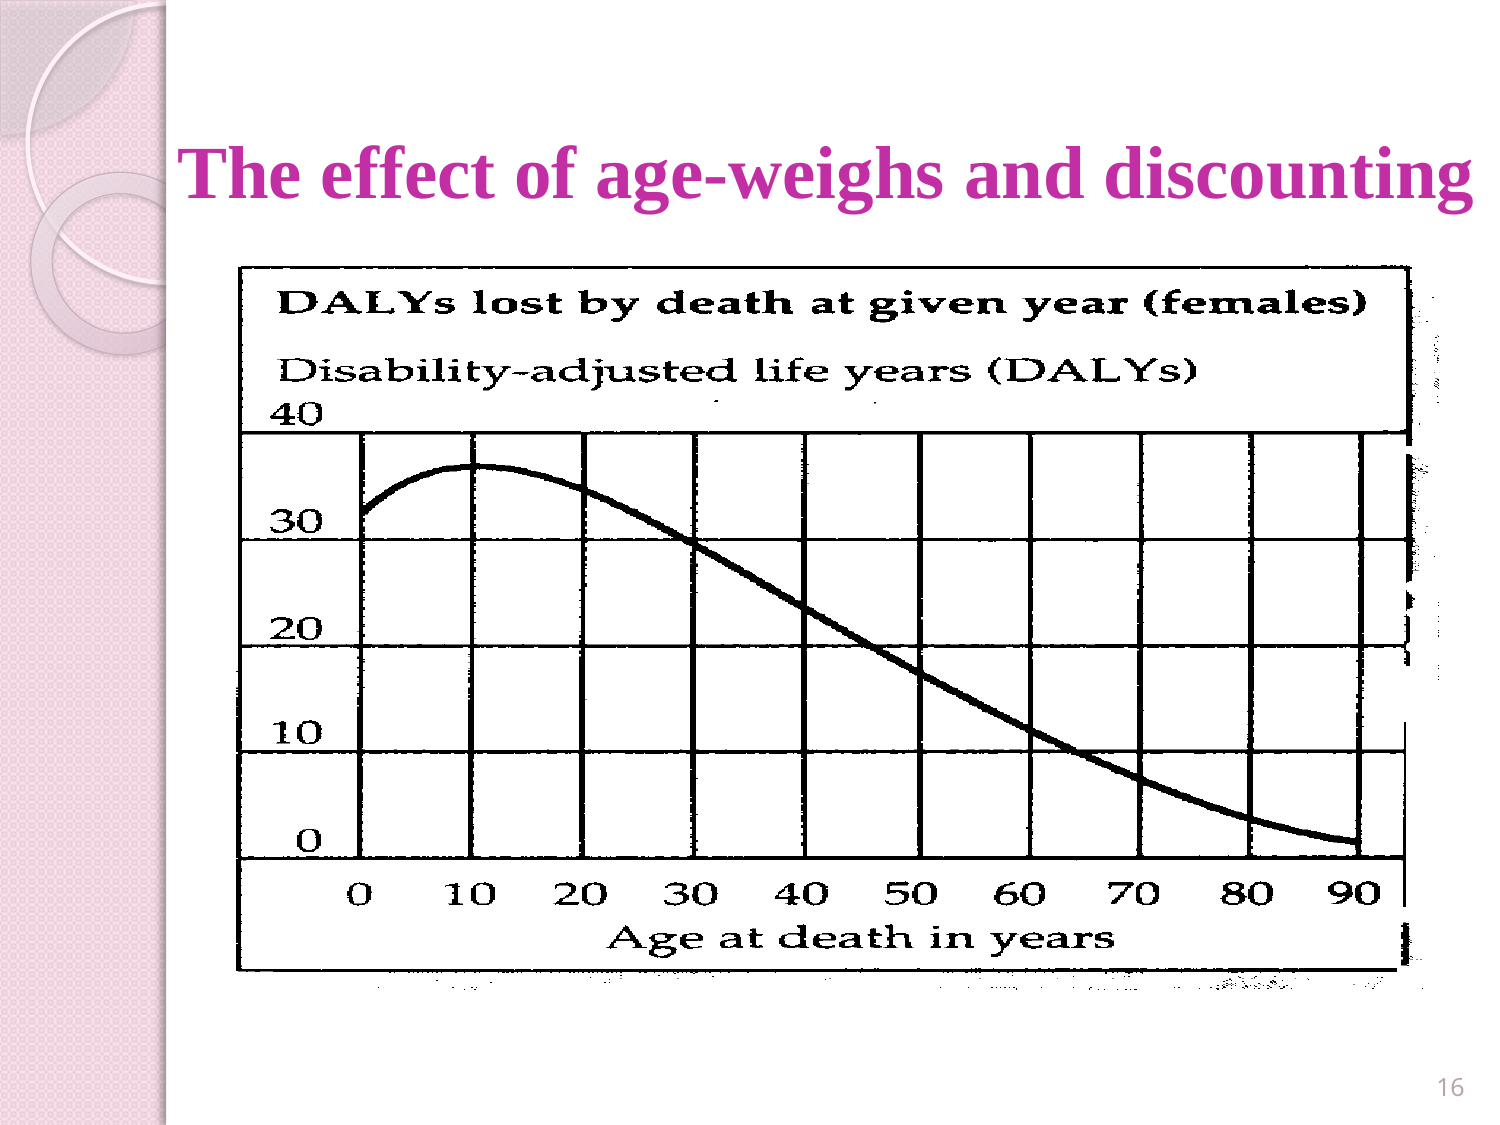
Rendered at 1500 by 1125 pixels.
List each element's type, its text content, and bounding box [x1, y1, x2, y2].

picture [187, 224, 1476, 1001]
title The effect of age-weighs and discounting [162, 99, 1500, 238]
slide_number 16 [1413, 1034, 1488, 1113]
